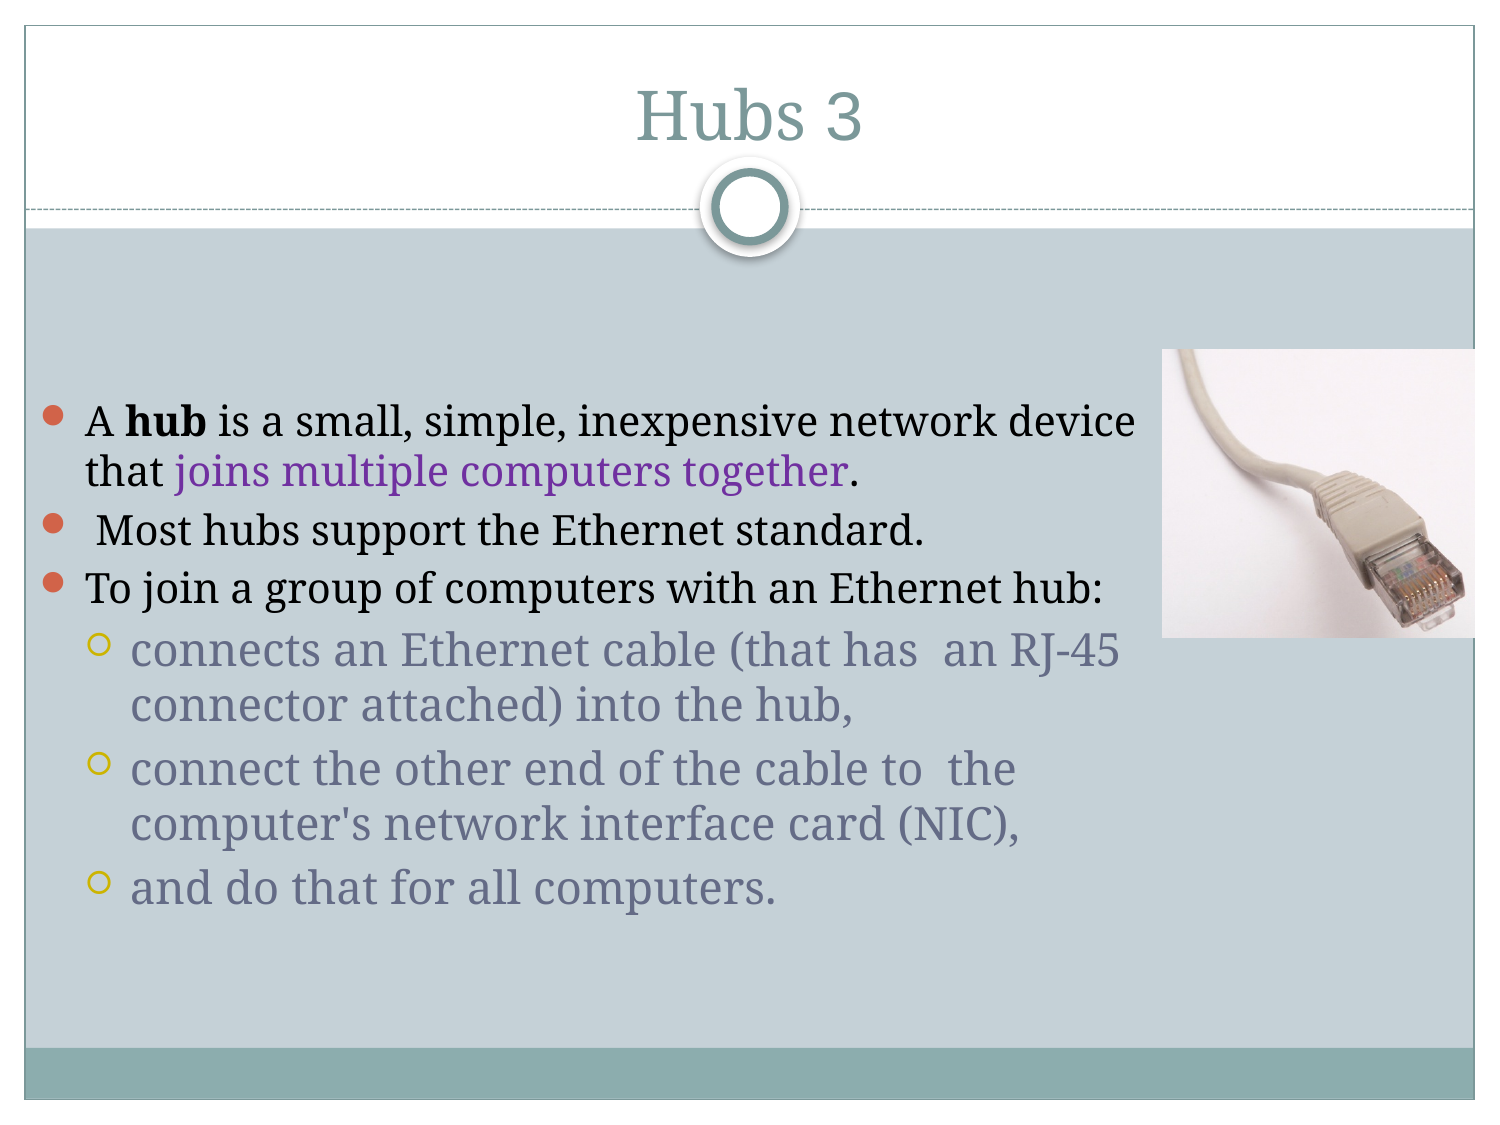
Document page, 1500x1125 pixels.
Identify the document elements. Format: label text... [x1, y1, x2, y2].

title 3 Hubs [49, 37, 1450, 162]
picture [1162, 349, 1475, 638]
list A hub is a small, simple, inexpensive network device that joins multiple computers together. Most hubs support the Ethernet standard. To join a group of computers with an Ethernet hub: connects an Ethernet cable (that has an RJ-45 connector attached) into the hub, connect the other end of the cable to the computer's network interface card (NIC), and do that for all computers. [24, 387, 1183, 1013]
